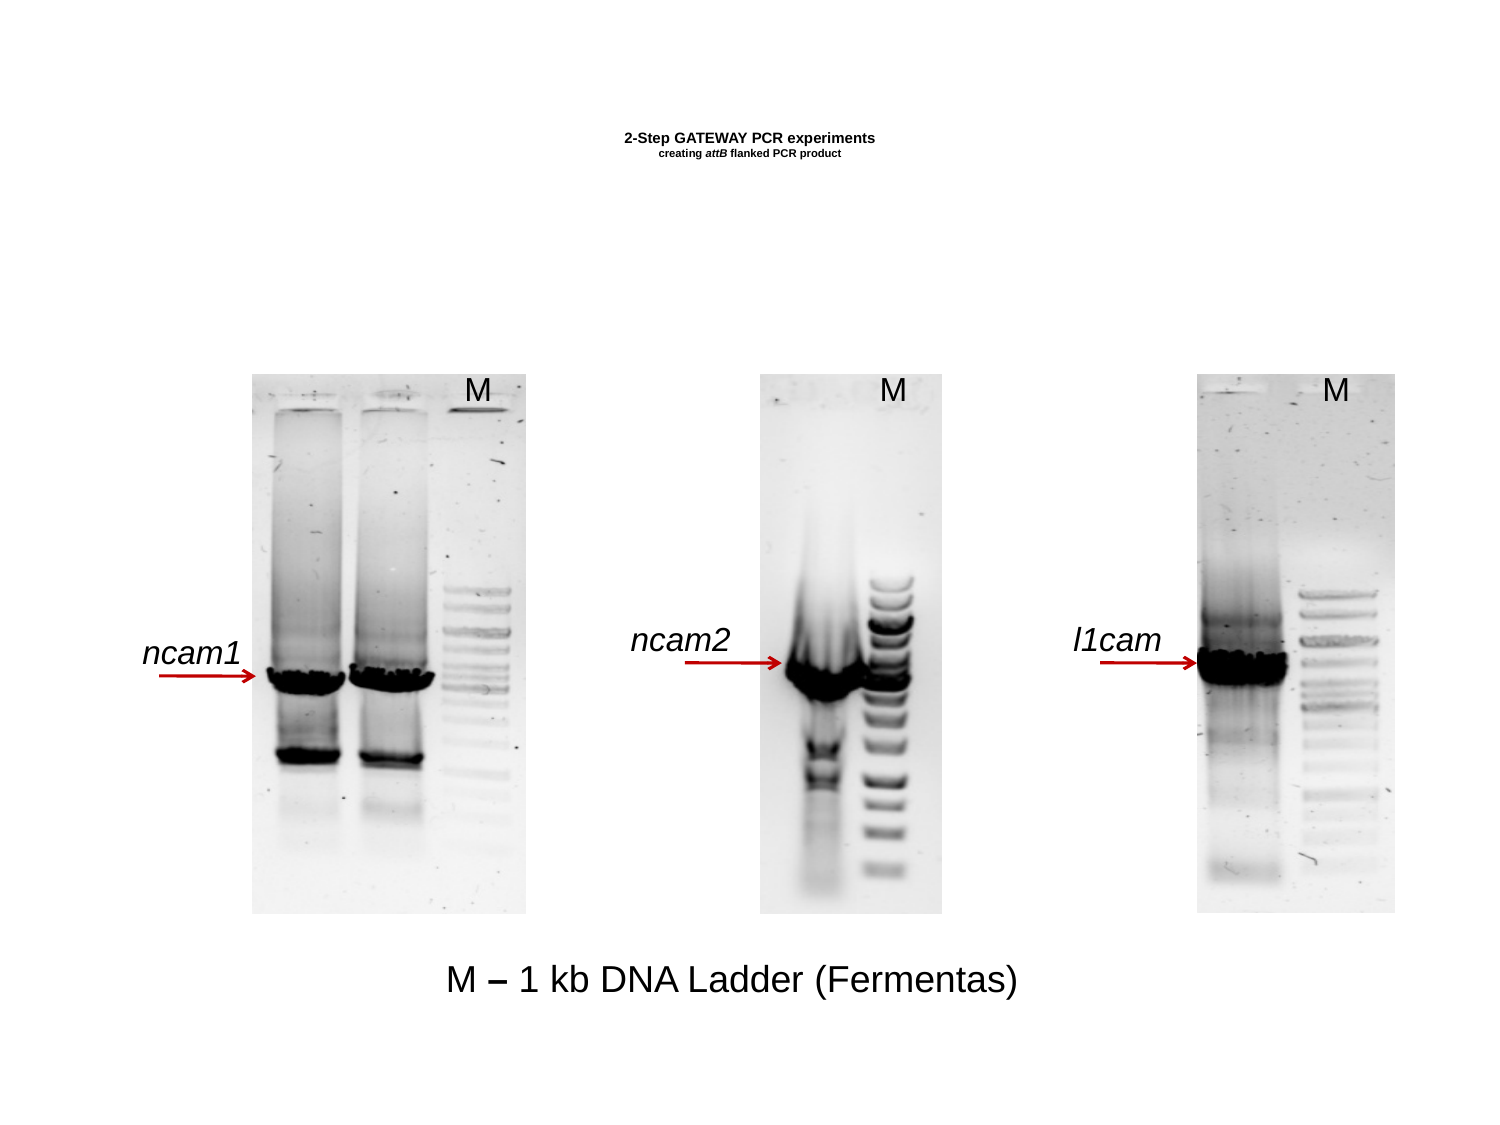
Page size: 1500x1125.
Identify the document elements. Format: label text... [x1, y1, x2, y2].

title 2-Step GATEWAY PCR experiments creating attB flanked PCR product [75, 82, 1425, 213]
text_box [114, 360, 1395, 1008]
